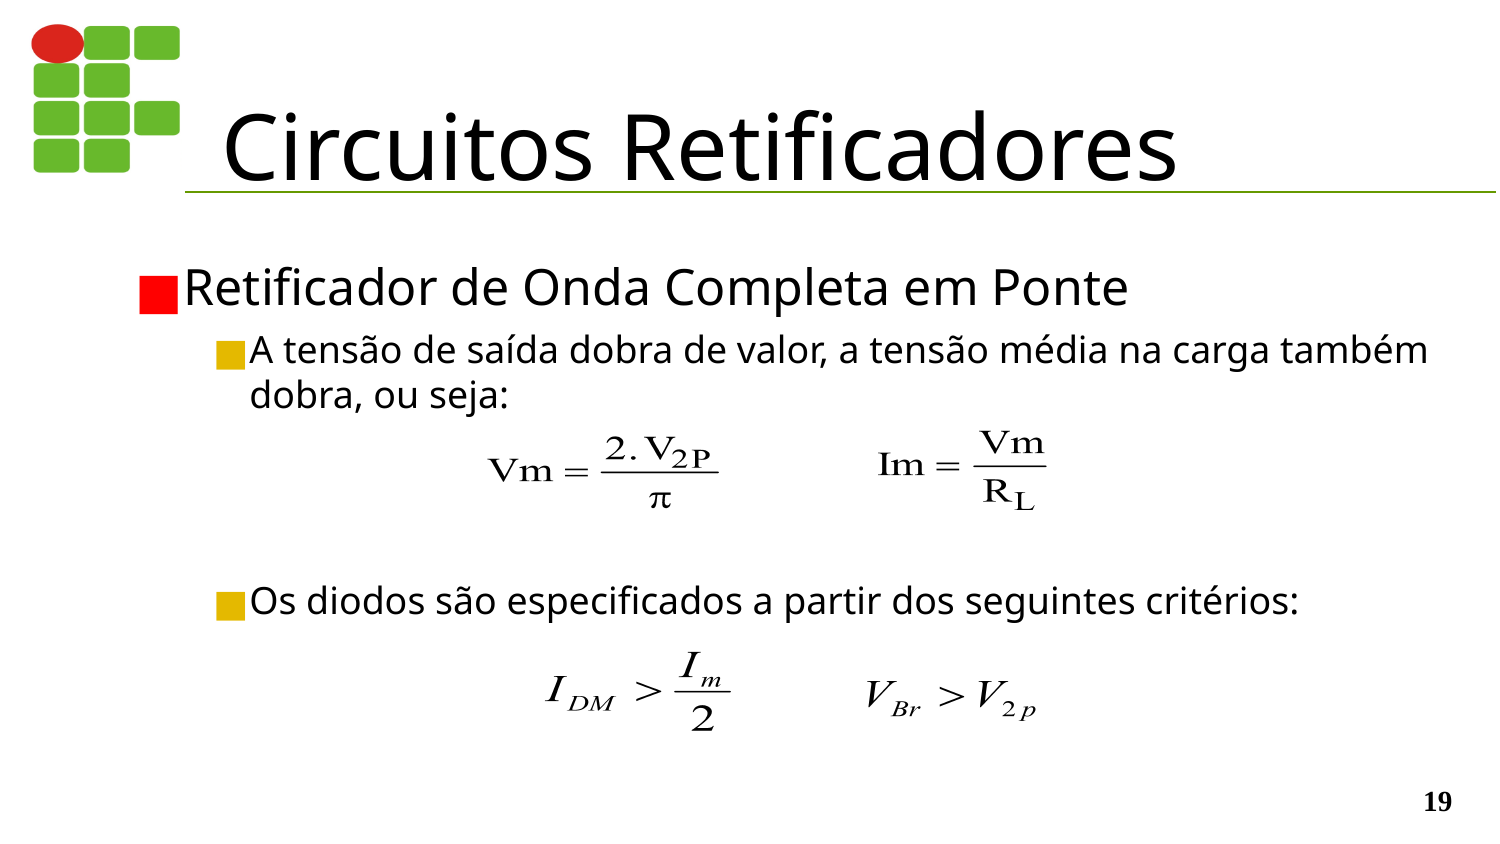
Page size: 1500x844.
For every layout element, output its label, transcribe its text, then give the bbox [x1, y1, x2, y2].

title Circuitos Retificadores [206, 26, 1468, 207]
picture [858, 668, 1044, 729]
picture [867, 421, 1058, 520]
text_box ‹#› [1155, 774, 1468, 825]
list Retificador de Onda Completa em Ponte A tensão de saída dobra de valor, a tensão média na carga também dobra, ou seja: Os diodos são especificados a partir dos seguintes critérios: [46, 248, 1469, 774]
picture [29, 23, 182, 174]
picture [537, 641, 739, 740]
picture [478, 426, 731, 515]
